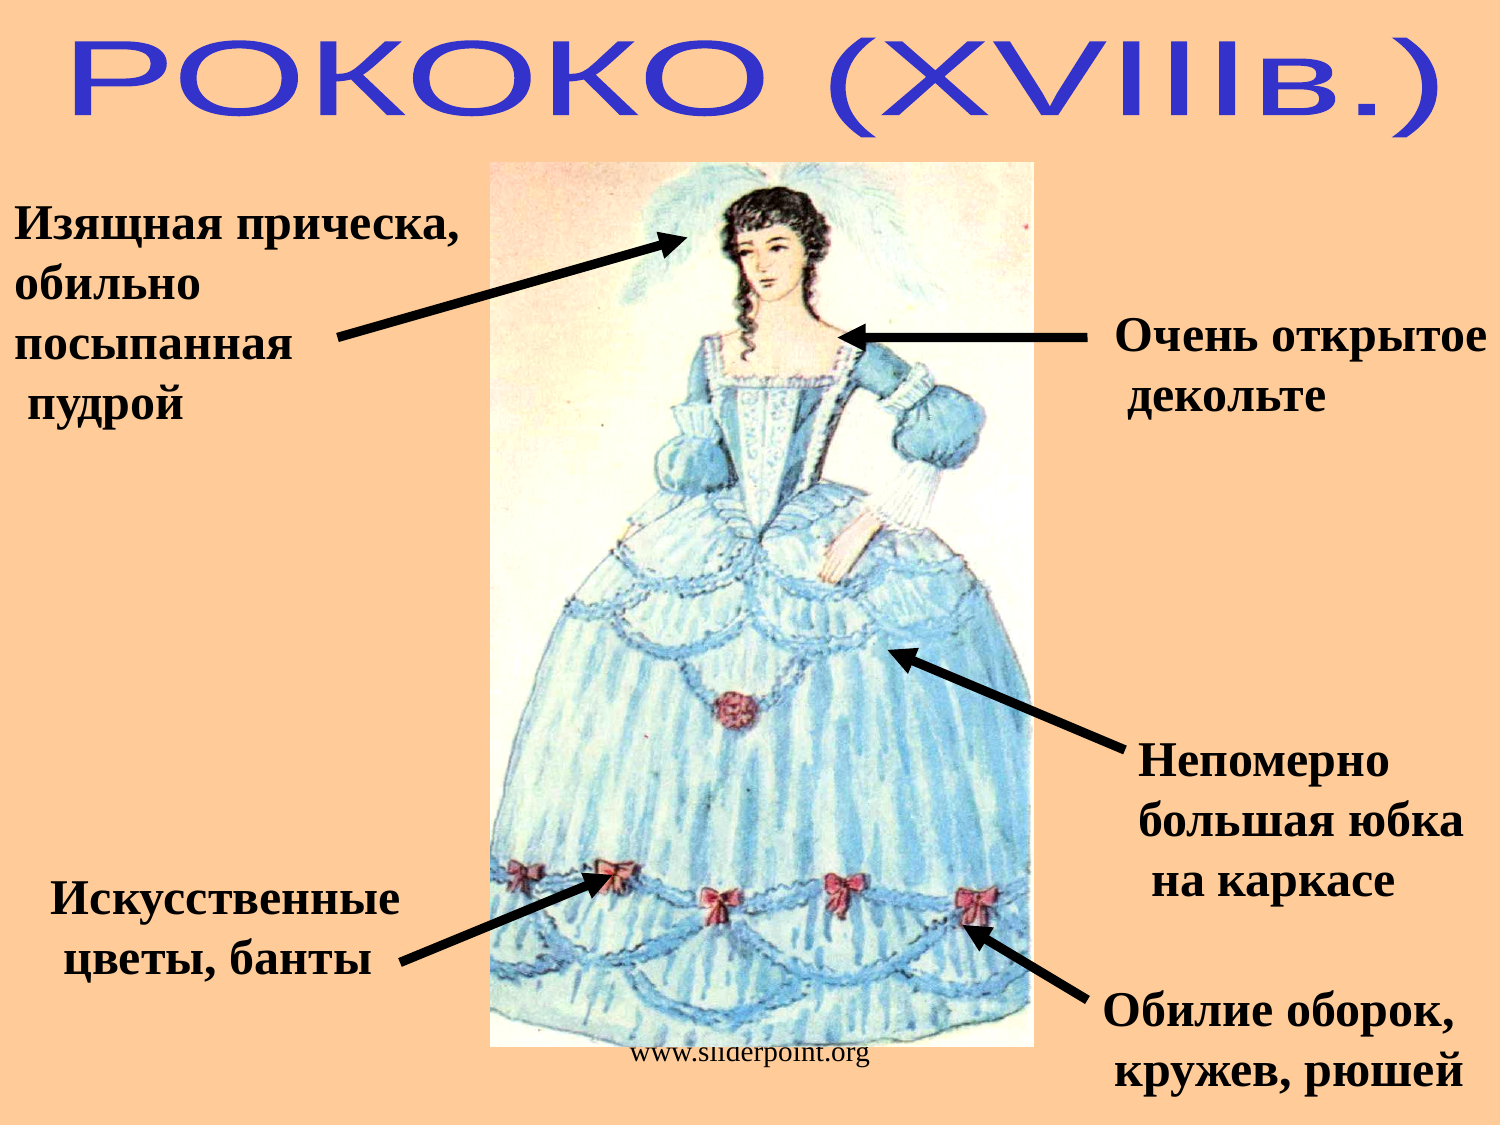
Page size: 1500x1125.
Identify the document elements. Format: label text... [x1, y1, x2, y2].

text_box Очень открытое декольте [1100, 294, 1500, 429]
text_box Обилие оборок, кружев, рюшей [1087, 969, 1500, 1104]
text_box Искусственные цветы, банты [36, 856, 416, 992]
footer www.sliderpoint.org [512, 1055, 988, 1101]
text_box Изящная прическа, обильно посыпанная пудрой [0, 181, 484, 437]
text_box Непомерно большая юбка на каркасе [1123, 719, 1480, 914]
picture [489, 162, 1034, 1048]
